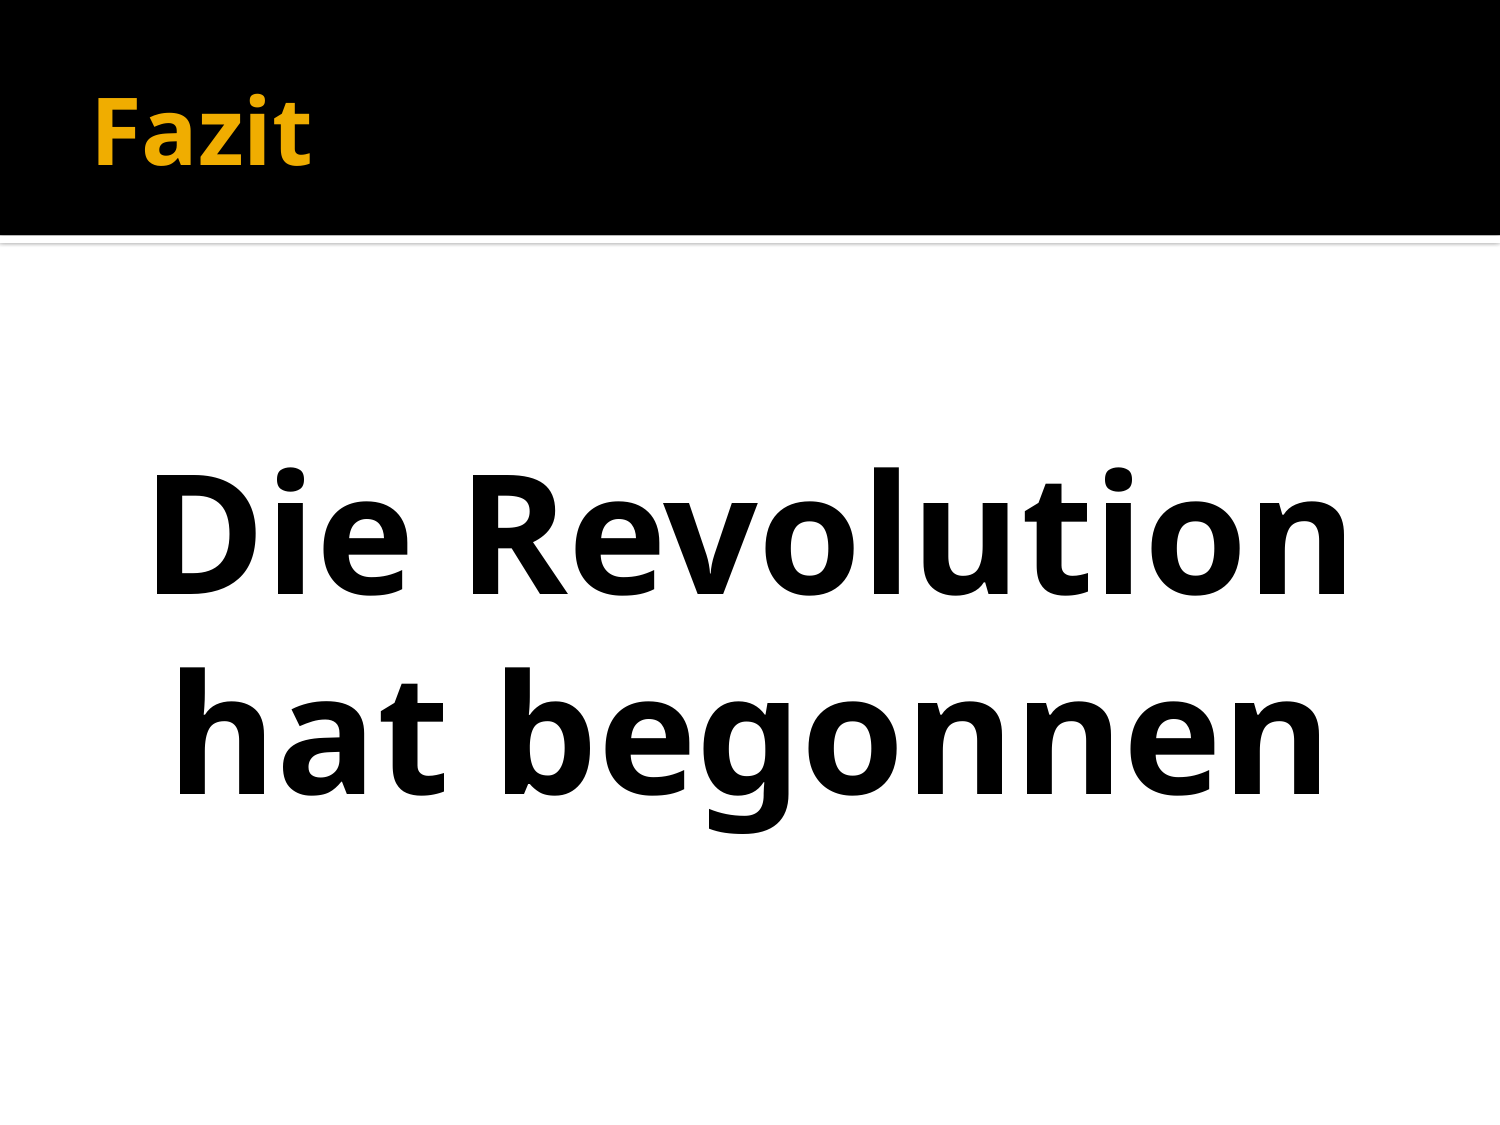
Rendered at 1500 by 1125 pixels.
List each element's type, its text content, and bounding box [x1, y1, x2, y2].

title Fazit [75, 25, 1425, 231]
text_box Die Revolution hat begonnen [0, 420, 1500, 836]
